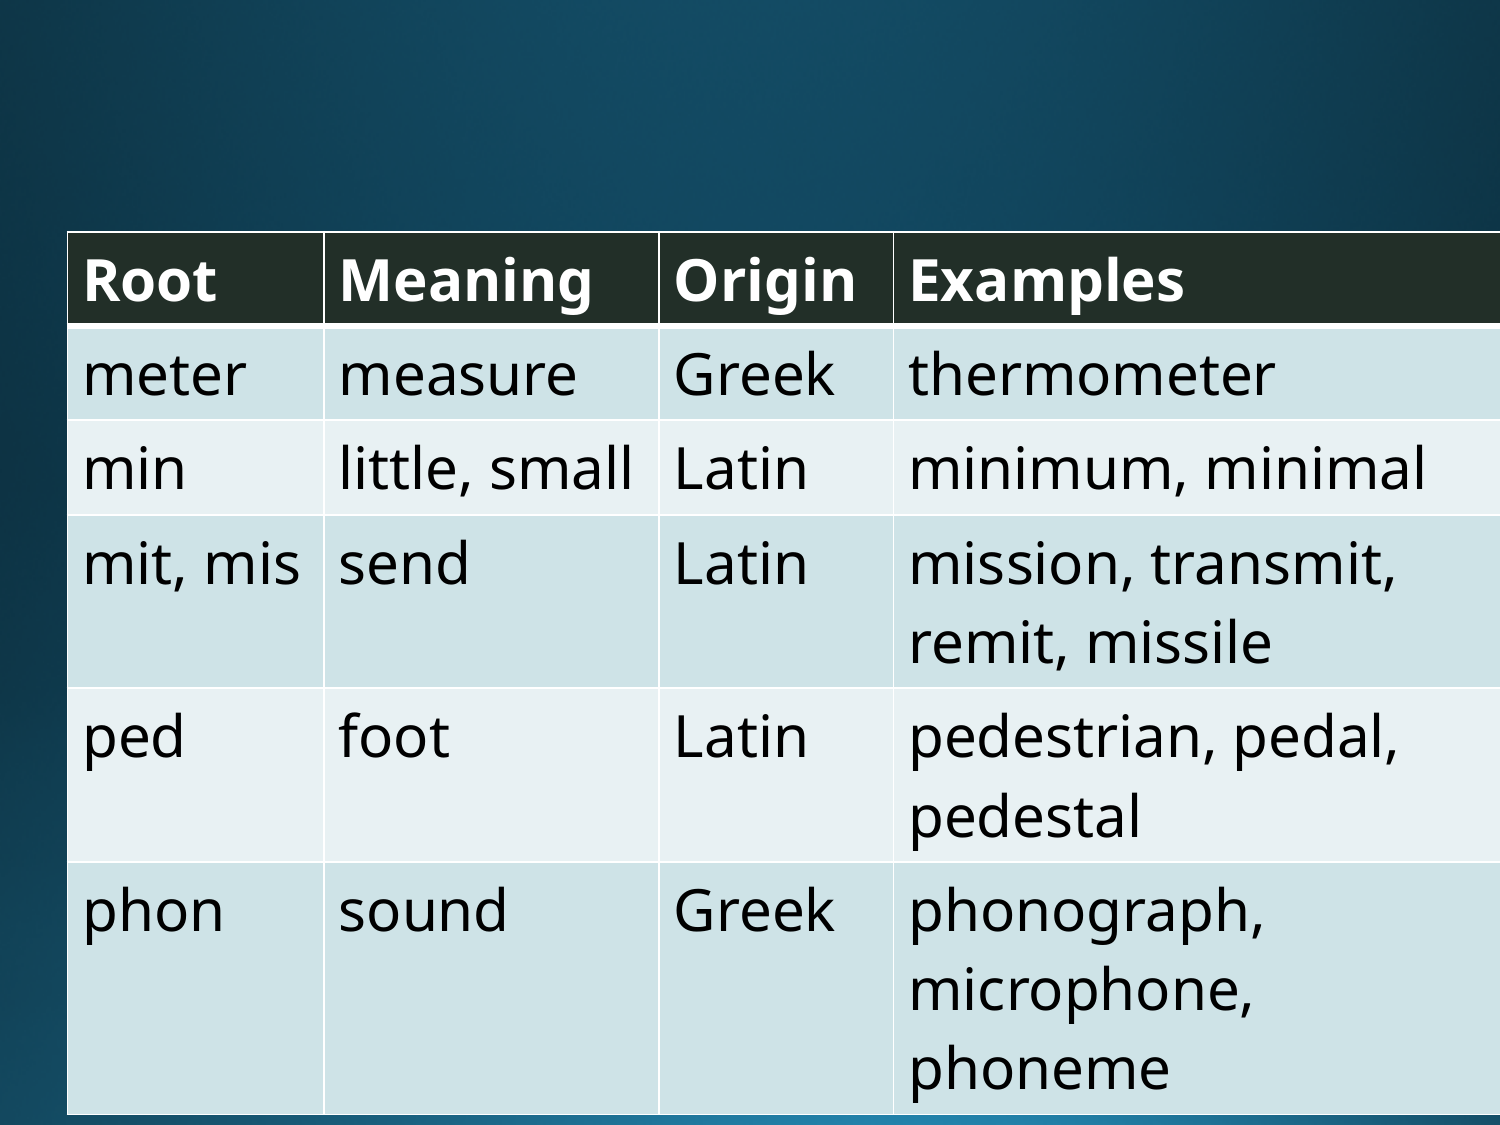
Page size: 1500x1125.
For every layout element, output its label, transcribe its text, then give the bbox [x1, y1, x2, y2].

picture [0, 0, 1500, 1125]
table_cell min [68, 421, 323, 514]
table_cell measure [325, 329, 658, 419]
table_cell foot [325, 689, 658, 861]
table_cell pedestrian, pedal, pedestal [894, 689, 1500, 861]
table_cell phon [68, 863, 323, 1114]
table_cell meter [68, 329, 323, 419]
table_cell minimum, minimal [894, 421, 1500, 514]
table_header Examples [894, 233, 1500, 323]
table_cell phonograph, microphone, phoneme [894, 863, 1500, 1114]
table_header Root [68, 233, 323, 323]
table_cell sound [325, 863, 658, 1114]
table_cell little, small [325, 421, 658, 514]
table_cell mission, transmit, remit, missile [894, 516, 1500, 687]
table_cell send [325, 516, 658, 687]
table_cell Greek [660, 329, 893, 419]
table_cell Latin [660, 421, 893, 514]
table_header Meaning [325, 233, 658, 323]
table_cell Latin [660, 516, 893, 687]
table_cell Greek [660, 863, 893, 1114]
table_header Origin [660, 233, 893, 323]
table_cell mit, mis [68, 516, 323, 687]
table_cell thermometer [894, 329, 1500, 419]
table_cell ped [68, 689, 323, 861]
table_cell Latin [660, 689, 893, 861]
